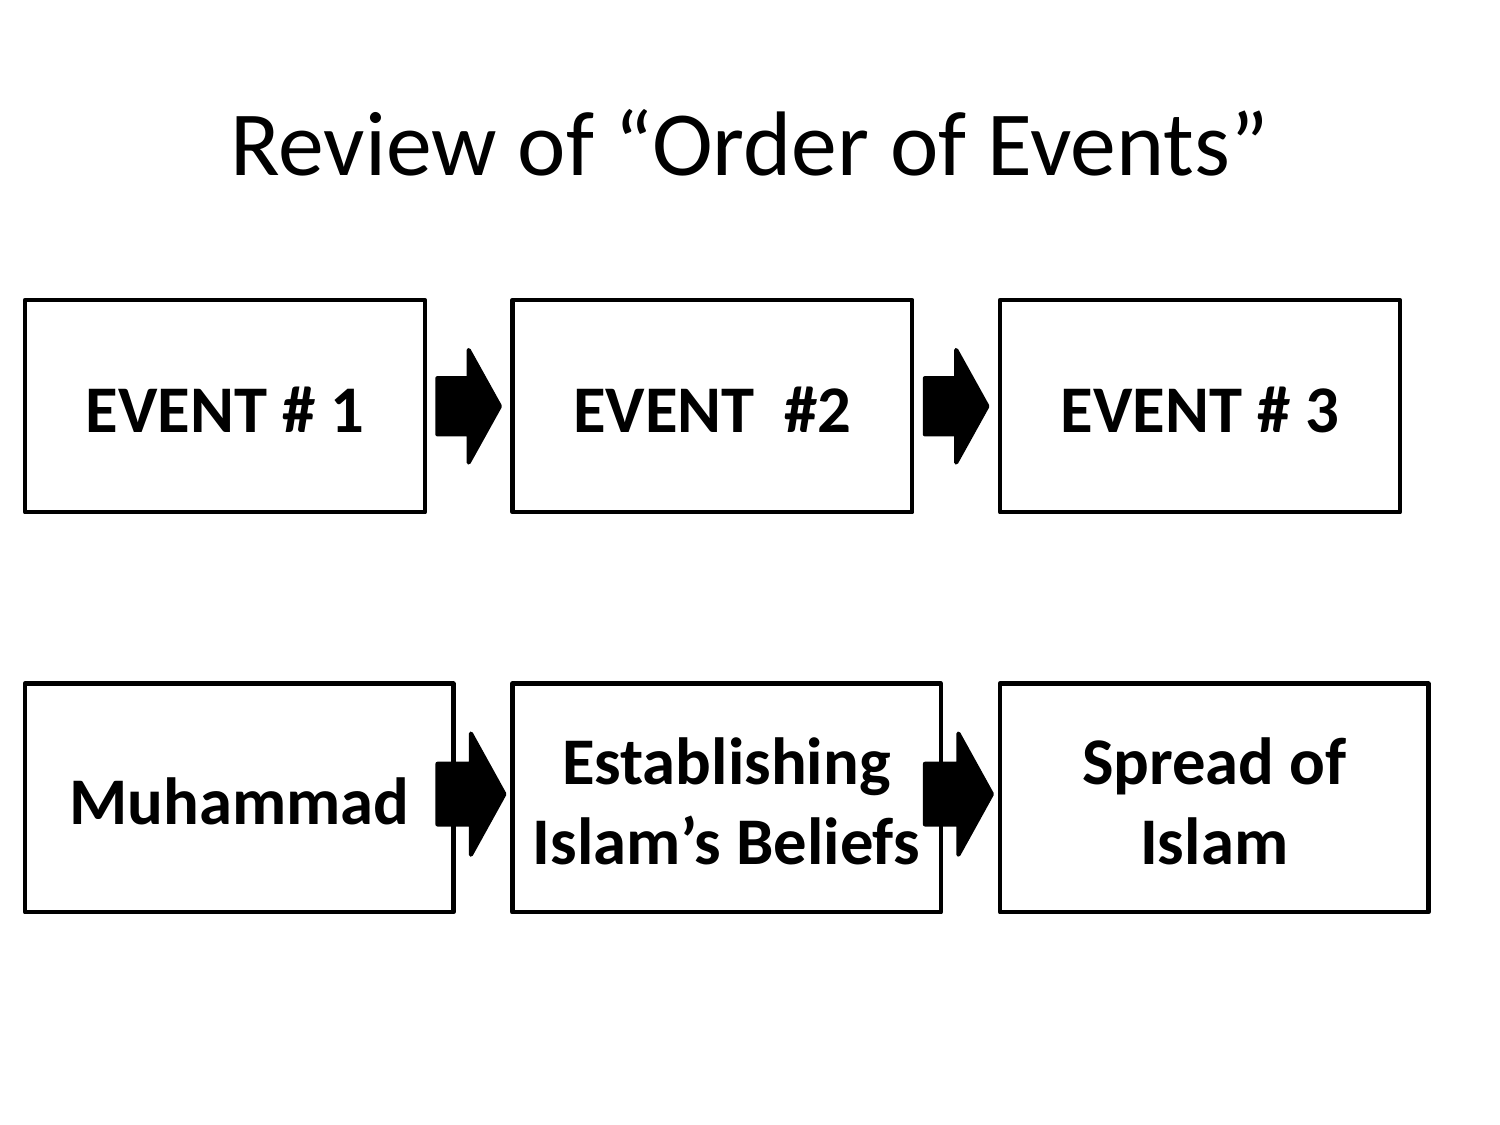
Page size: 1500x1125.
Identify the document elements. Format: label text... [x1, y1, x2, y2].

text_box [435, 731, 507, 857]
text_box [435, 347, 502, 465]
text_box [922, 347, 990, 465]
text_box EVENT # 3 [998, 298, 1402, 514]
text_box EVENT # 1 [23, 298, 427, 514]
text_box Establishing Islam’s Beliefs [510, 681, 943, 914]
text_box Muhammad [23, 681, 456, 914]
text_box EVENT #2 [510, 298, 914, 514]
text_box Spread of Islam [998, 681, 1431, 914]
text_box [922, 731, 994, 857]
title Review of “Order of Events” [75, 45, 1425, 233]
